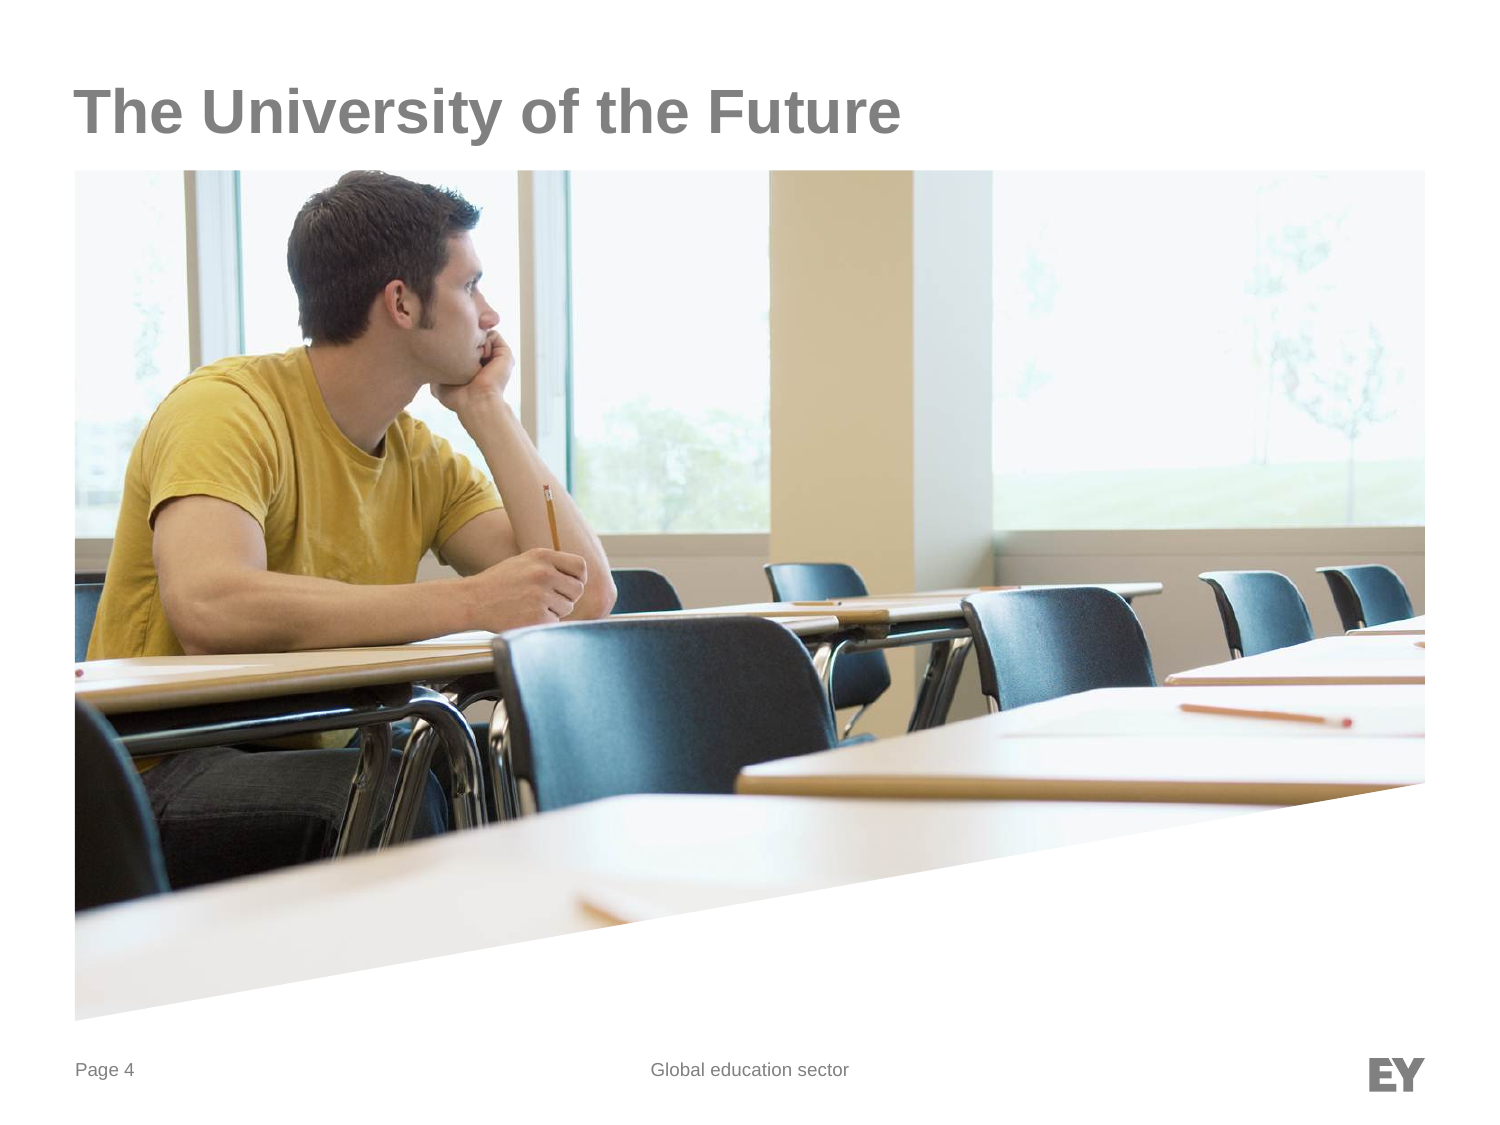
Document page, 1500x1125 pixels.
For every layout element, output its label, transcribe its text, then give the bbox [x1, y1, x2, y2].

title The University of the Future [73, 82, 1424, 207]
text_box [74, 170, 1425, 1021]
